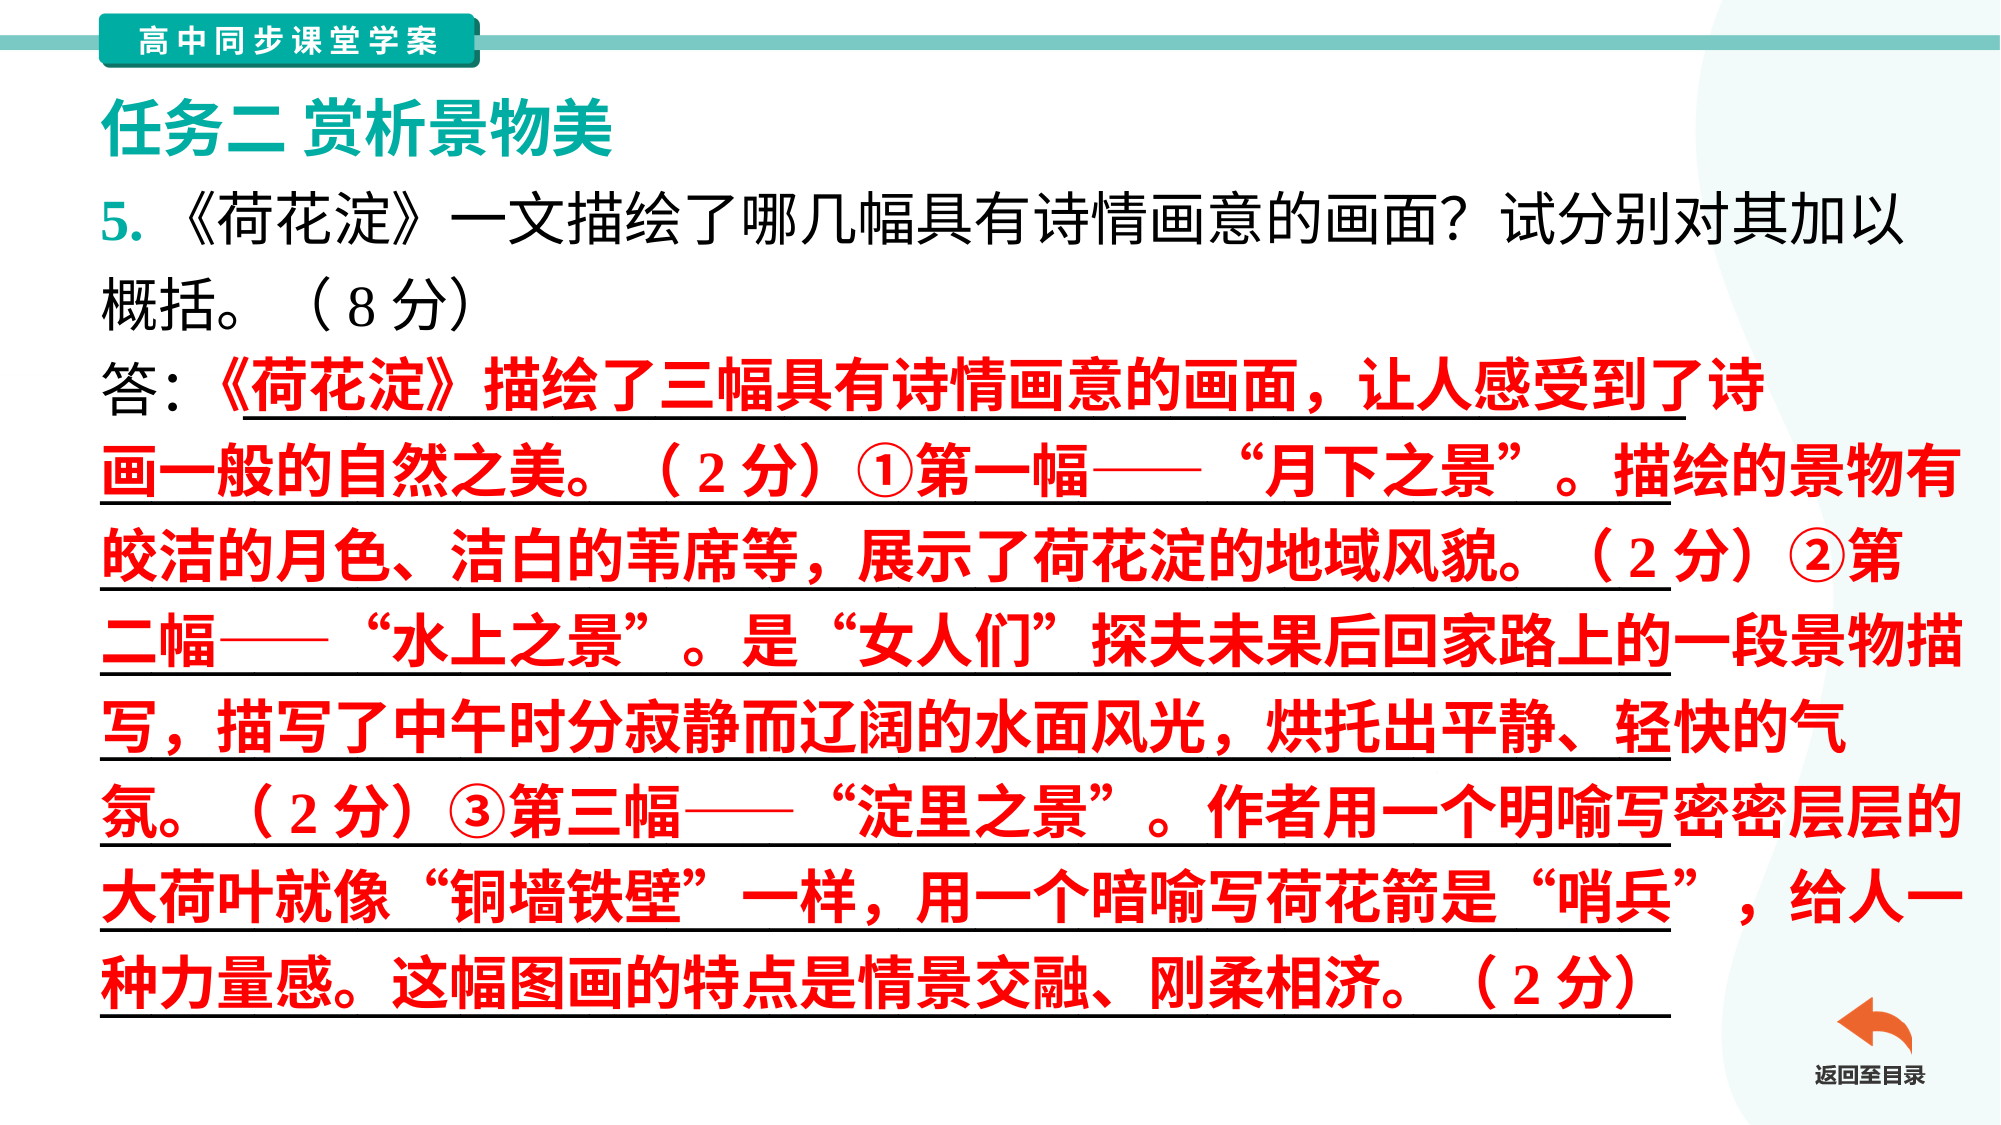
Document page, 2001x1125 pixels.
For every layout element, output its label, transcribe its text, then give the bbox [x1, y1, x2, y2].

text_box 任务二 赏析景物美 [100, 76, 1899, 166]
picture [0, 0, 2000, 1125]
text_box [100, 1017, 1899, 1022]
text_box 《荷花淀》描绘了三幅具有诗情画意的画面，让人感受到了诗 画一般的自然之美。（2分）①第一幅——“月下之景”。描绘的景物有 皎洁的月色、洁白的苇席等，展示了荷花淀的地域风貌。（2分）②第 二幅——“水上之景”。是“女人们”探夫未果后回家路上的一段景物描 写，描写了中午时分寂静而辽阔的水面风光，烘托出平静、轻快的气 氛。（2分）③第三幅——“淀里之景”。作者用一个明喻写密密层层的 大荷叶就像“铜墙铁壁”一样，用一个暗喻写荷花箭是“哨兵”，给人一 种力量感。这幅图画的特点是情景交融、刚柔相济。（2分） [100, 332, 1899, 1017]
text_box 5.《荷花淀》一文描绘了哪几幅具有诗情画意的画面？试分别对其加以 概括。（8分） 答： ________________________________________________________ _____________________________________________________________ _____________________________________________________________ _____________________________________________________________ _____________________________________________________________ _____________________________________________________________ _____________________________________________________________ _____________________________________________________________ [100, 166, 1899, 332]
